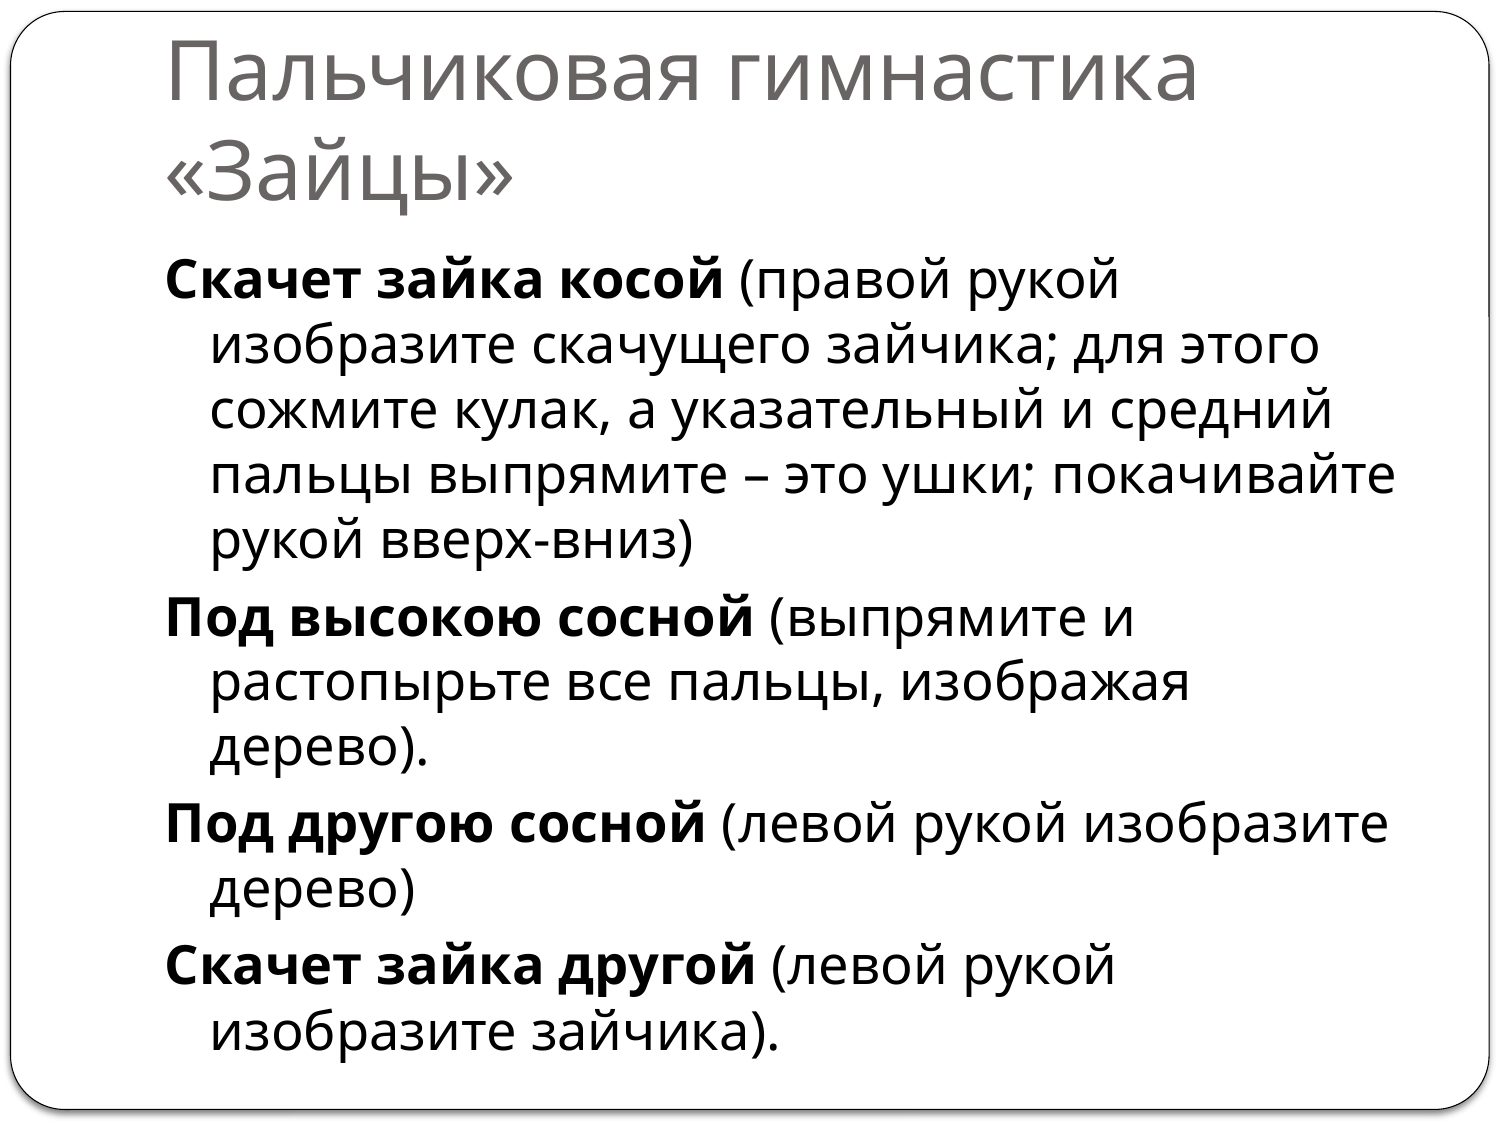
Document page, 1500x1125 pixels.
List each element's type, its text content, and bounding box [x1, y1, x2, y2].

title Пальчиковая гимнастика «Зайцы» [150, 45, 1425, 233]
list Скачет зайка косой (правой рукой изобразите скачущего зайчика; для этого сожмите кулак, а указательный и средний пальцы выпрямите – это ушки; покачивайте рукой вверх-вниз) Под высокою сосной (выпрямите и растопырьте все пальцы, изображая дерево). Под другою сосной (левой рукой изобразите дерево) Скачет зайка другой (левой рукой изобразите зайчика). [150, 237, 1425, 988]
